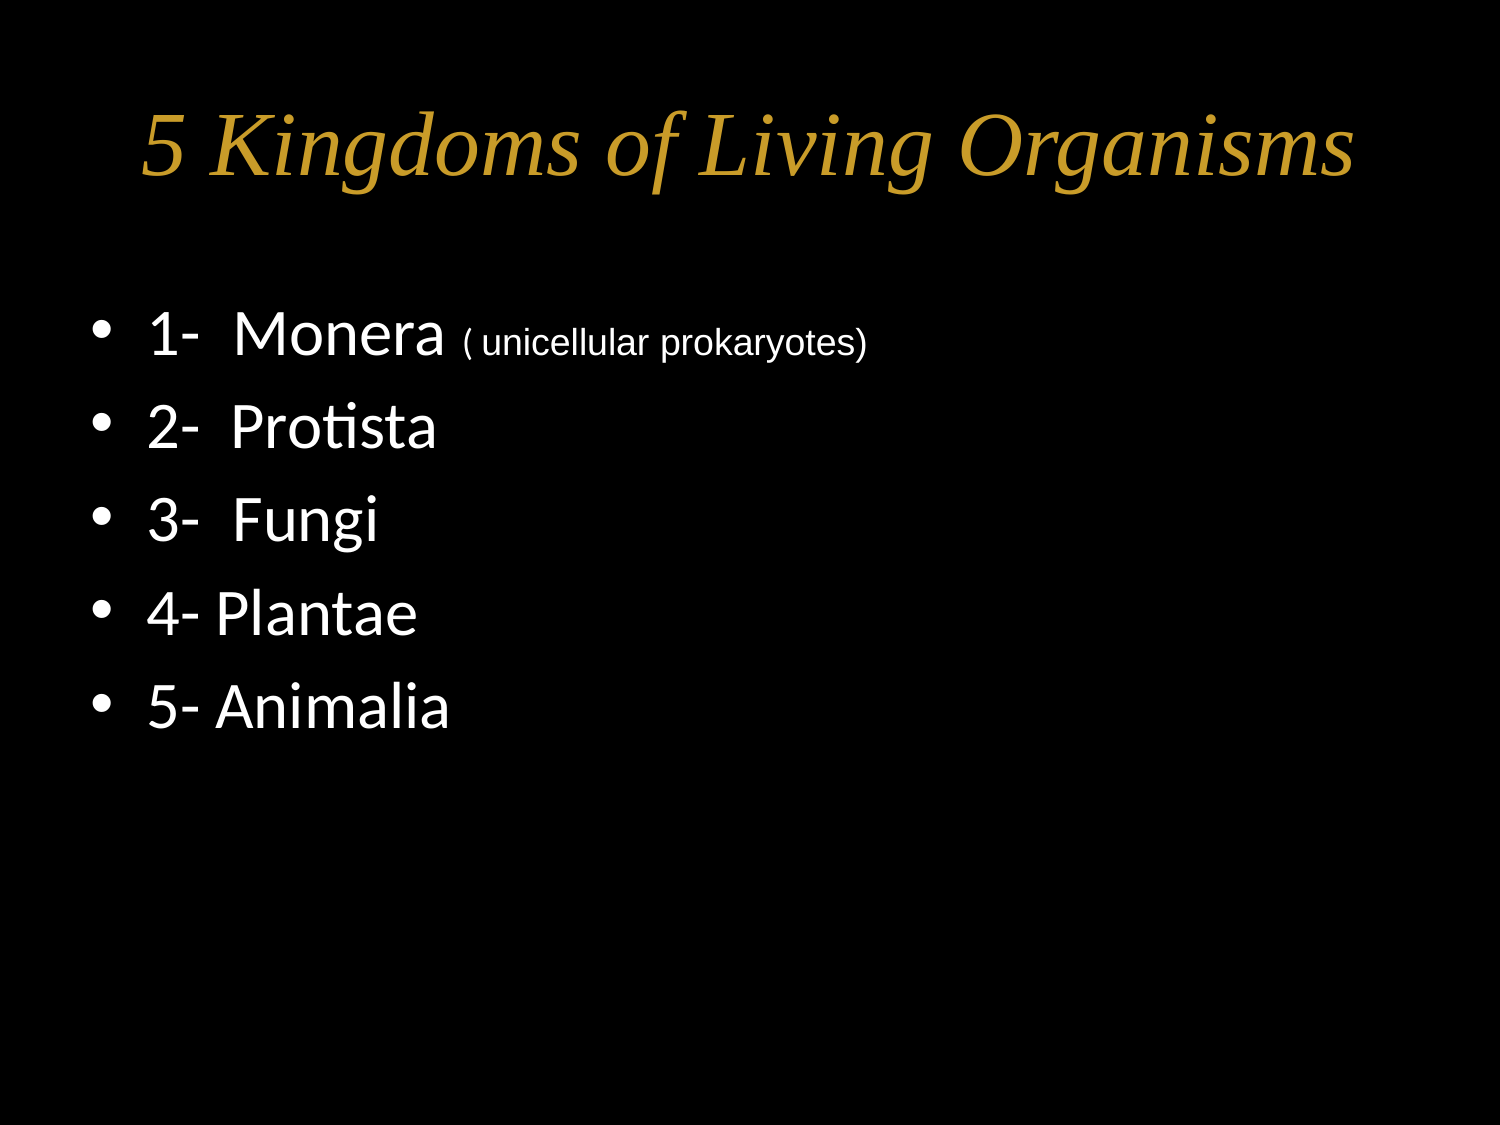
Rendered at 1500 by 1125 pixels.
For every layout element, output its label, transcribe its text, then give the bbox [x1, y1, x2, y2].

title 5 Kingdoms of Living Organisms [75, 45, 1425, 233]
list 1-. Monera ( unicellular prokaryotes) 2- Protista 3-. Fungi 4- Plantae 5- Animalia [75, 296, 1500, 1040]
